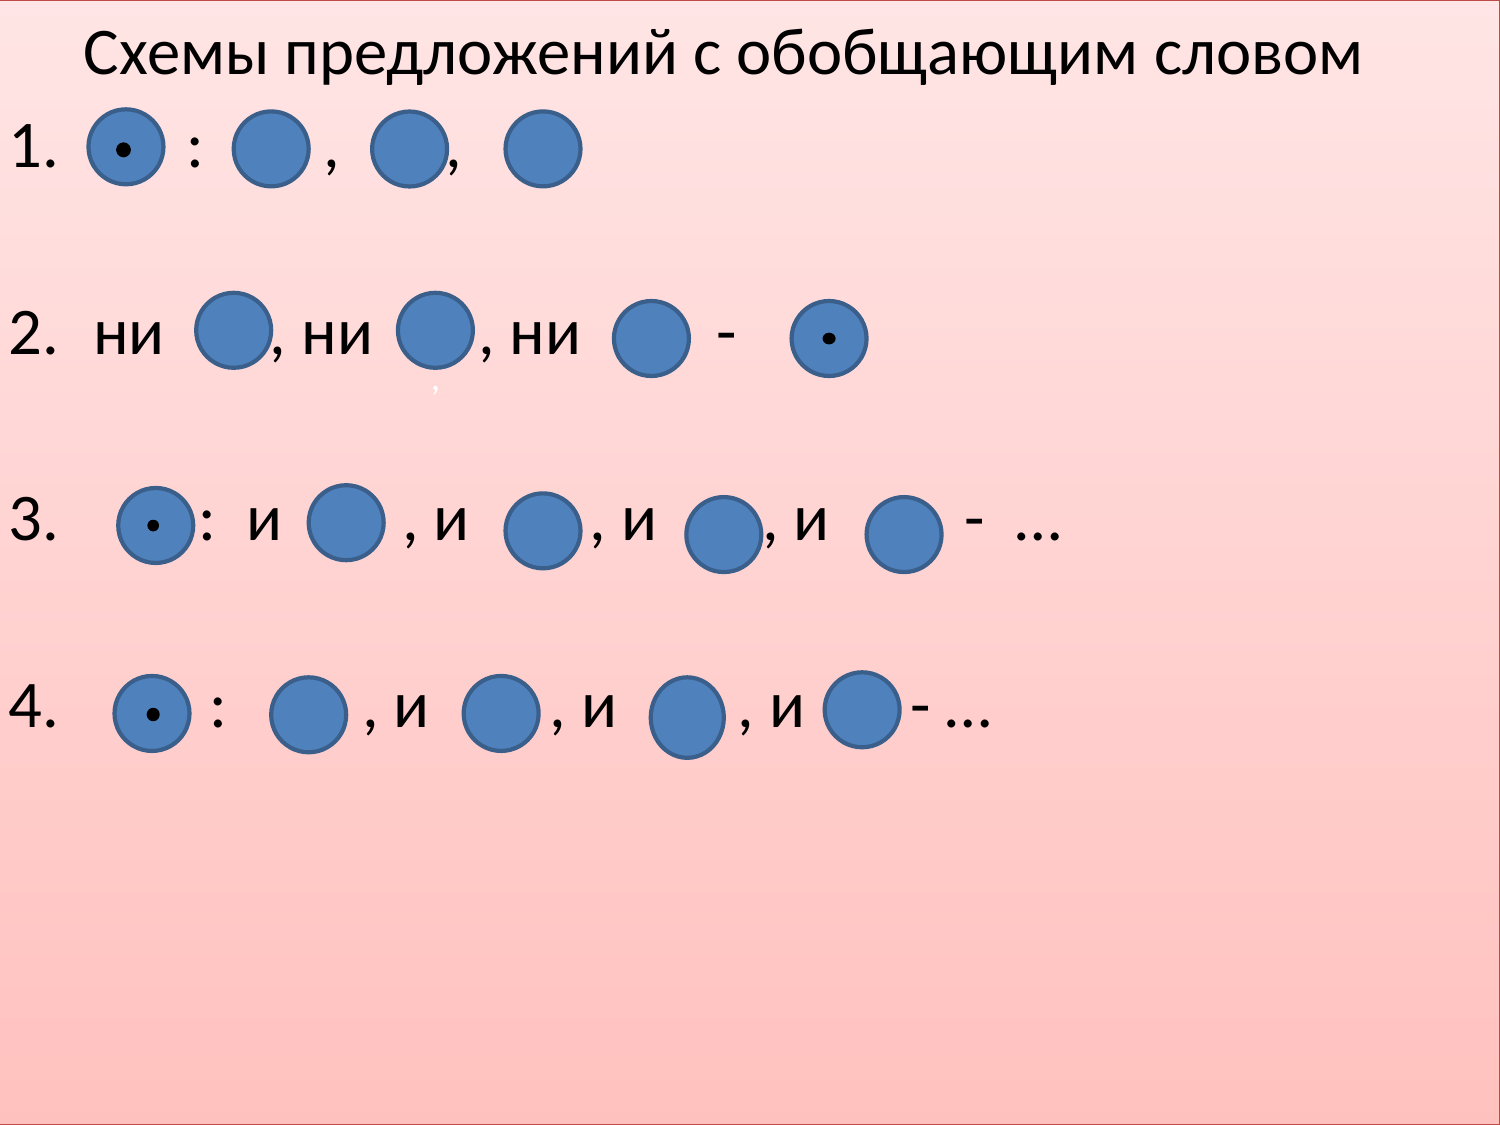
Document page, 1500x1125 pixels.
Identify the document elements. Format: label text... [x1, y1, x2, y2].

text_box [822, 670, 902, 750]
text_box [864, 494, 944, 575]
text_box [116, 485, 196, 566]
text_box , [395, 290, 476, 370]
text_box [648, 675, 726, 760]
text_box [822, 332, 836, 345]
text_box [611, 298, 692, 379]
text_box [231, 109, 311, 189]
text_box [269, 675, 349, 755]
text_box [146, 707, 160, 722]
text_box [116, 142, 131, 158]
text_box [503, 109, 583, 189]
text_box [503, 491, 583, 571]
text_box [370, 109, 450, 189]
text_box [112, 673, 192, 754]
text_box [86, 107, 166, 187]
text_box [789, 298, 869, 379]
text_box [684, 494, 764, 575]
text_box [461, 673, 541, 754]
text_box [147, 519, 159, 532]
list Схемы предложений с обобщающим словом : : , , ни , ни , ни - : и , и , и , и - … 4. : , и , и , и - … [0, 0, 1500, 1125]
text_box [194, 290, 274, 370]
text_box [306, 483, 386, 563]
